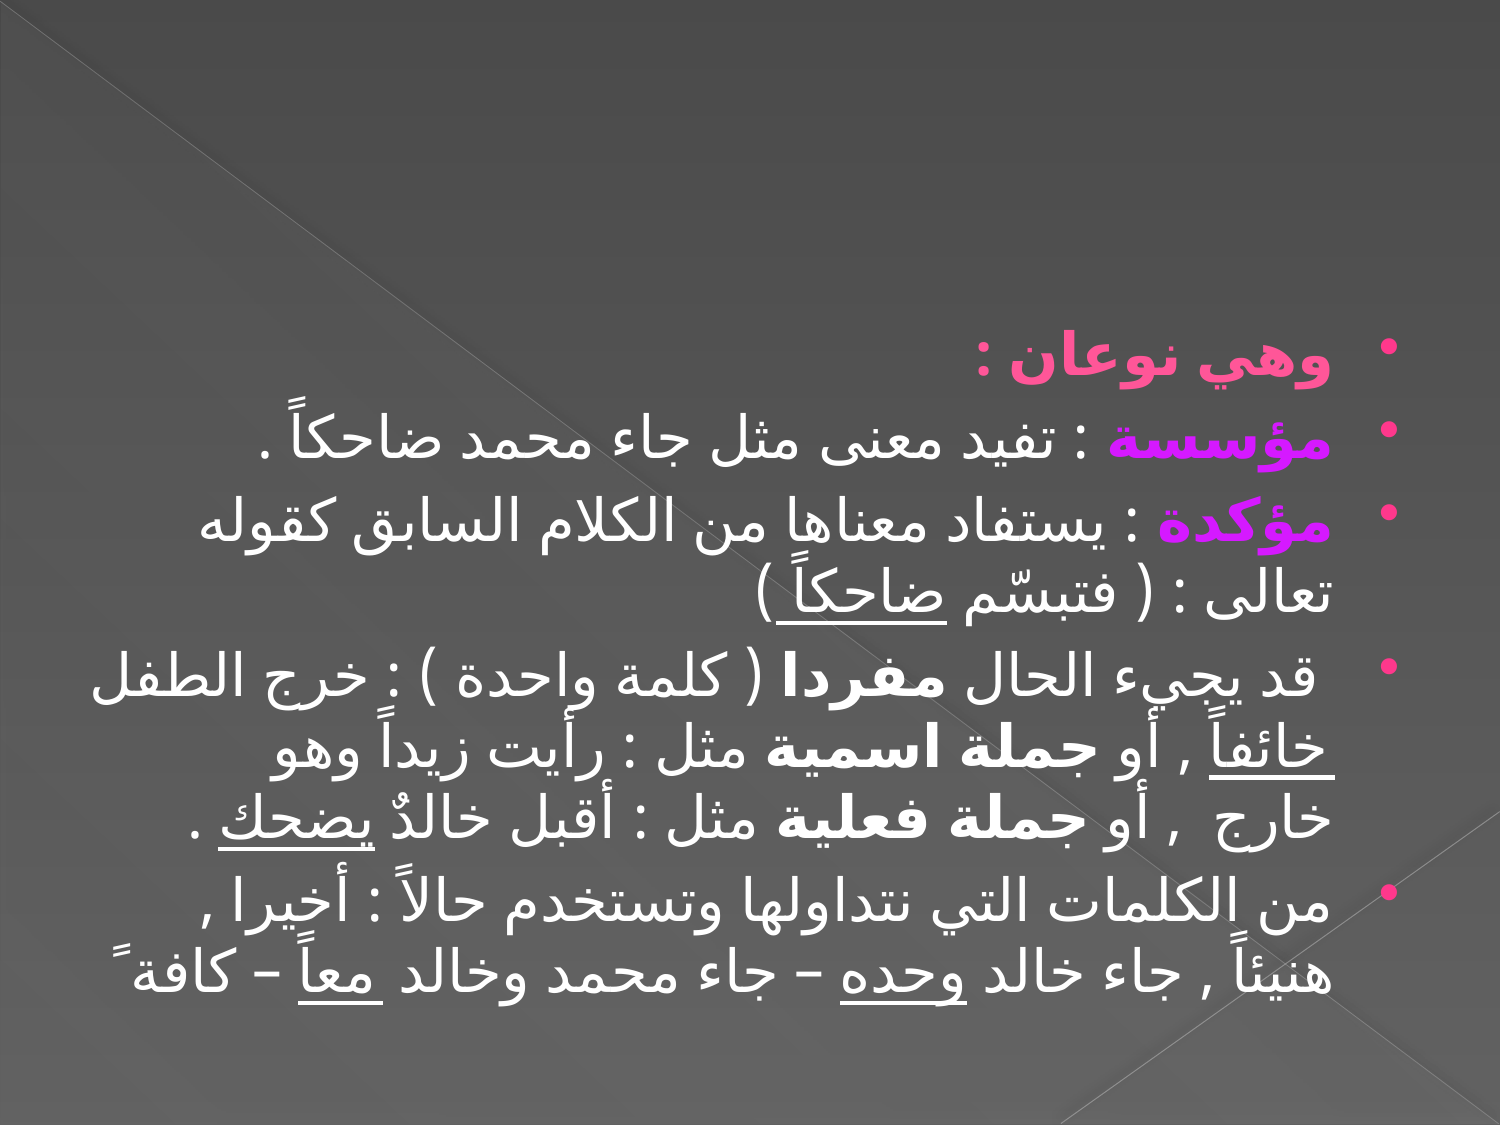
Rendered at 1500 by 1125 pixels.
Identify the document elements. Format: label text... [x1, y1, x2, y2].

list وهي نوعان : مؤسسة : تفيد معنى مثل جاء محمد ضاحكاً . مؤكدة : يستفاد معناها من الكلام السابق كقوله تعالى : ( فتبسّم ضاحكاً ) قد يجيء الحال مفردا ( كلمة واحدة ) : خرج الطفل خائفاً , أو جملة اسمية مثل : رأيت زيداً وهو خارج , أو جملة فعلية مثل : أقبل خالدٌ يضحك . من الكلمات التي نتداولها وتستخدم حالاً : أخيرا , هنيئاً , جاء خالد وحده – جاء محمد وخالد معاً – كافة ً [75, 308, 1425, 1059]
